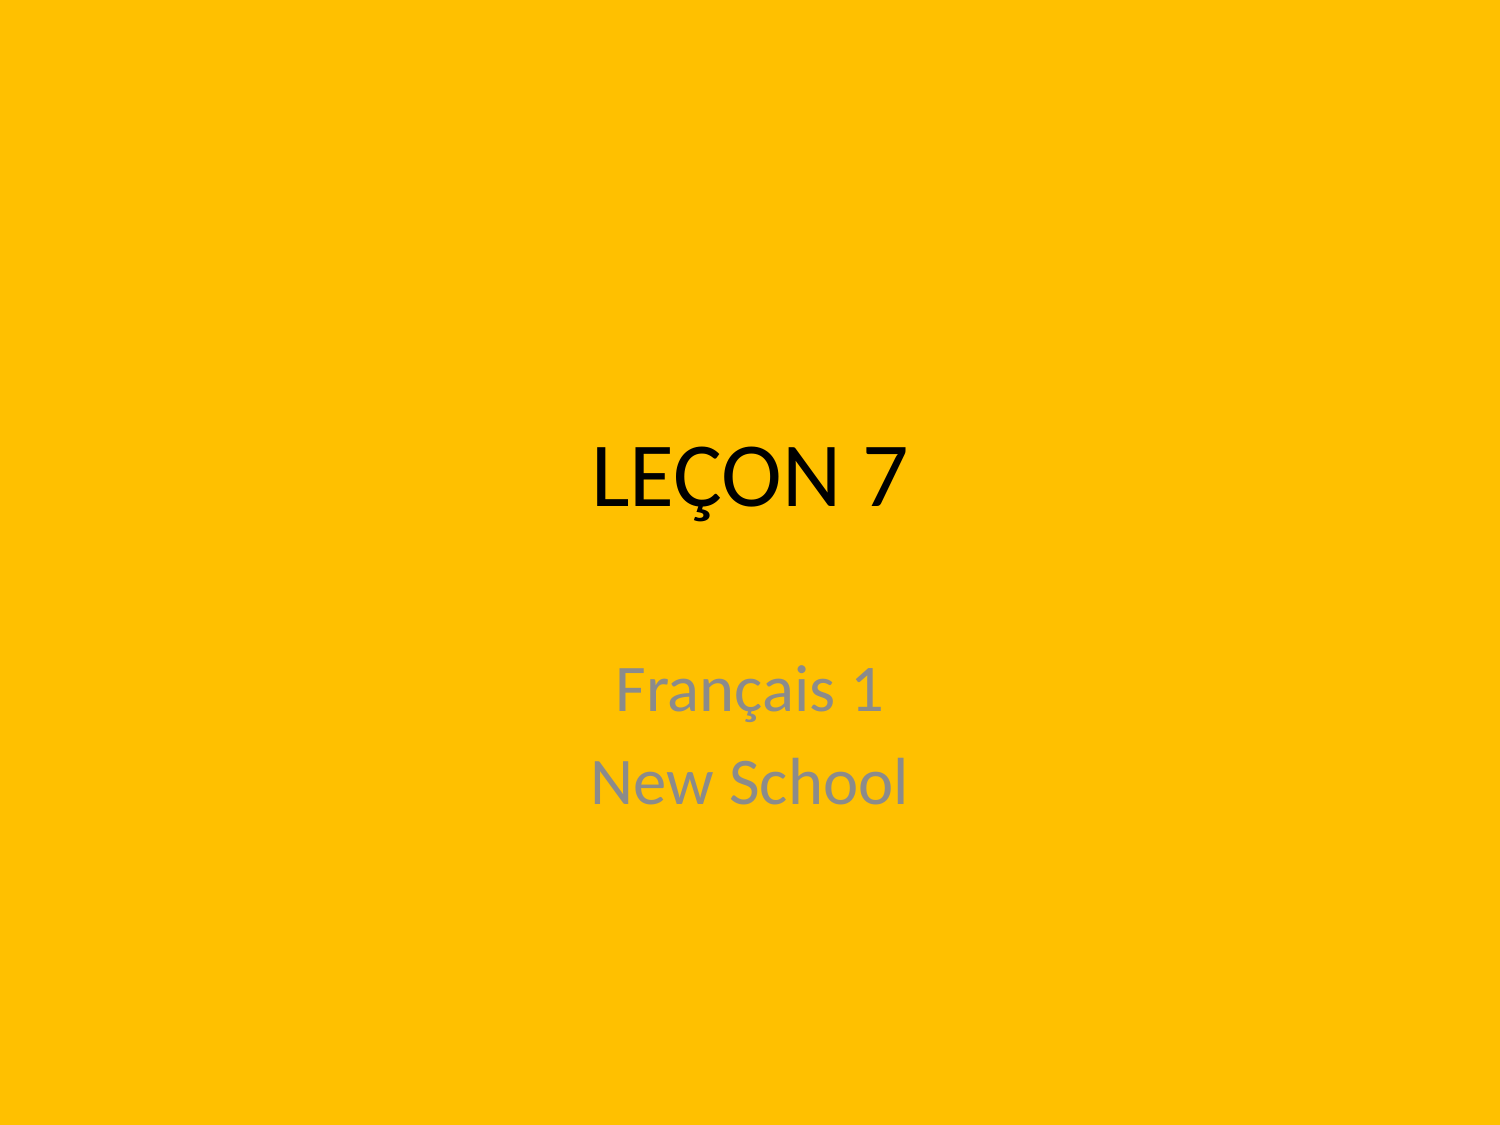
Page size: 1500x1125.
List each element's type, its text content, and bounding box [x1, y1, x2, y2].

subtitle Français 1 New School [225, 637, 1275, 925]
title LEÇON 7 [112, 349, 1388, 591]
